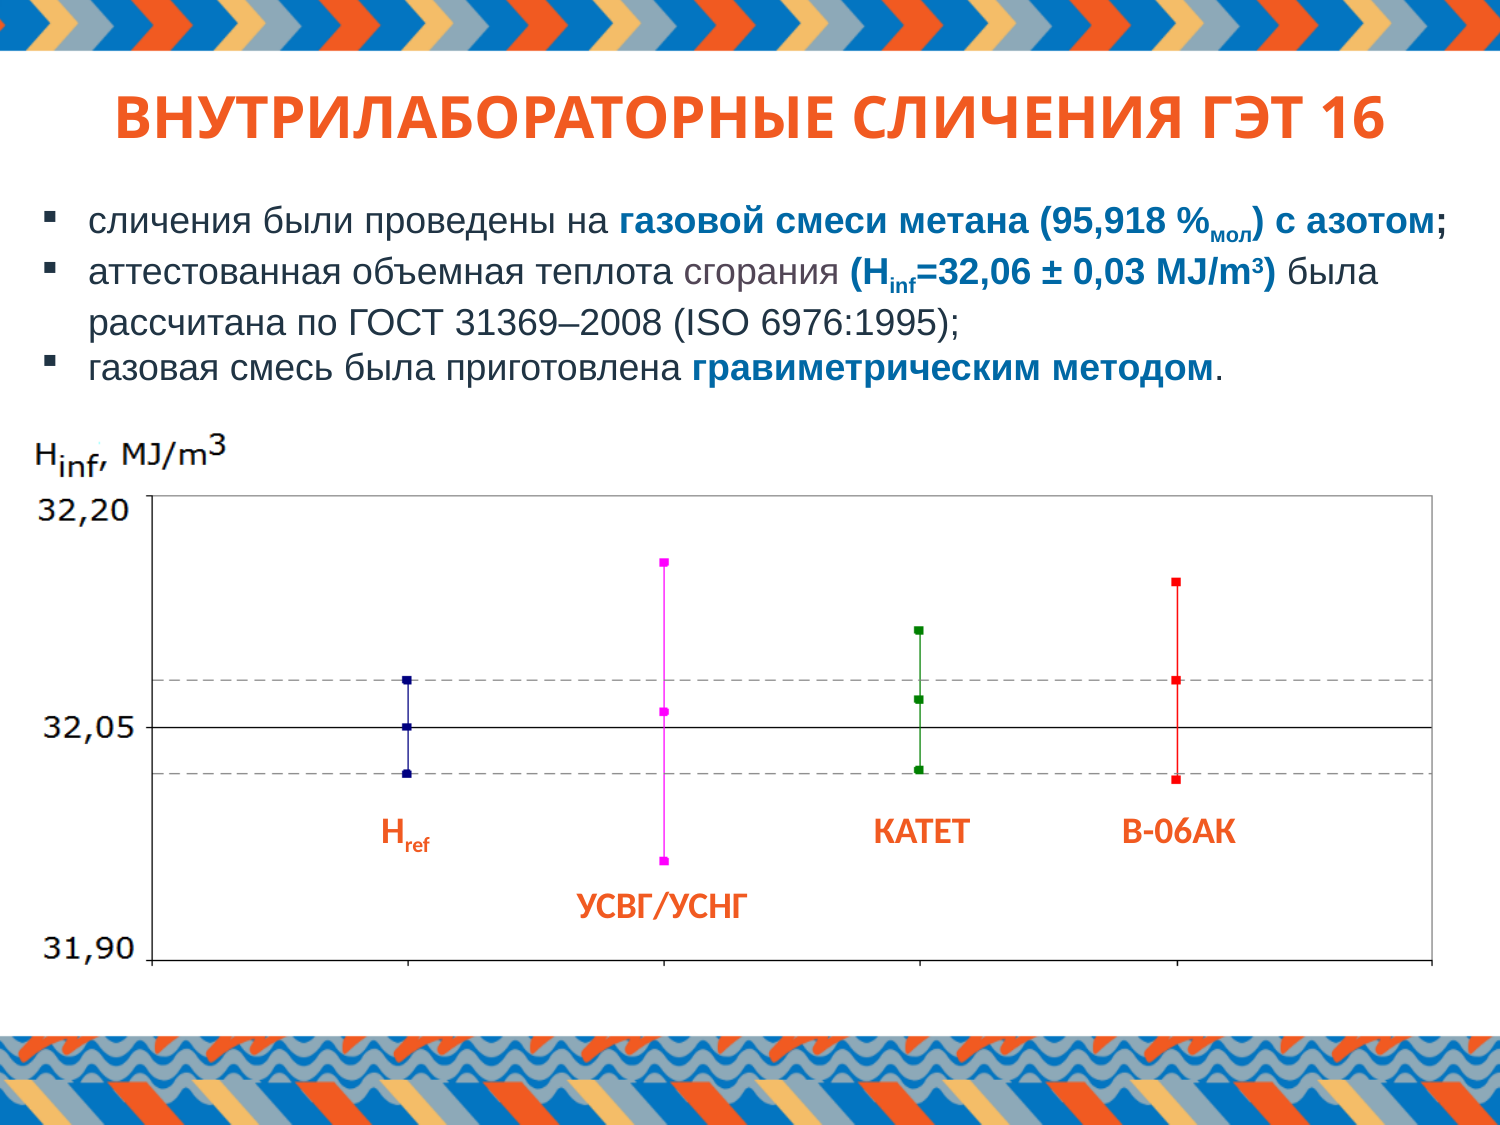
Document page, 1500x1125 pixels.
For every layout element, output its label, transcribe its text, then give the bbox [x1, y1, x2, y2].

text_box сличения были проведены на газовой смеси метана (95,918 %мол) с азотом; аттестованная объемная теплота сгорания (Hinf=32,06 ± 0,03 MJ/m3) была рассчитана по ГОСТ 31369–2008 (ISO 6976:1995); газовая смесь была приготовлена гравиметрическим методом. [26, 188, 1474, 396]
title ВНУТРИЛАБОРАТОРНЫЕ СЛИЧЕНИЯ ГЭТ 16 [0, 53, 1500, 179]
picture [0, 179, 1500, 1125]
picture [0, 0, 1500, 53]
